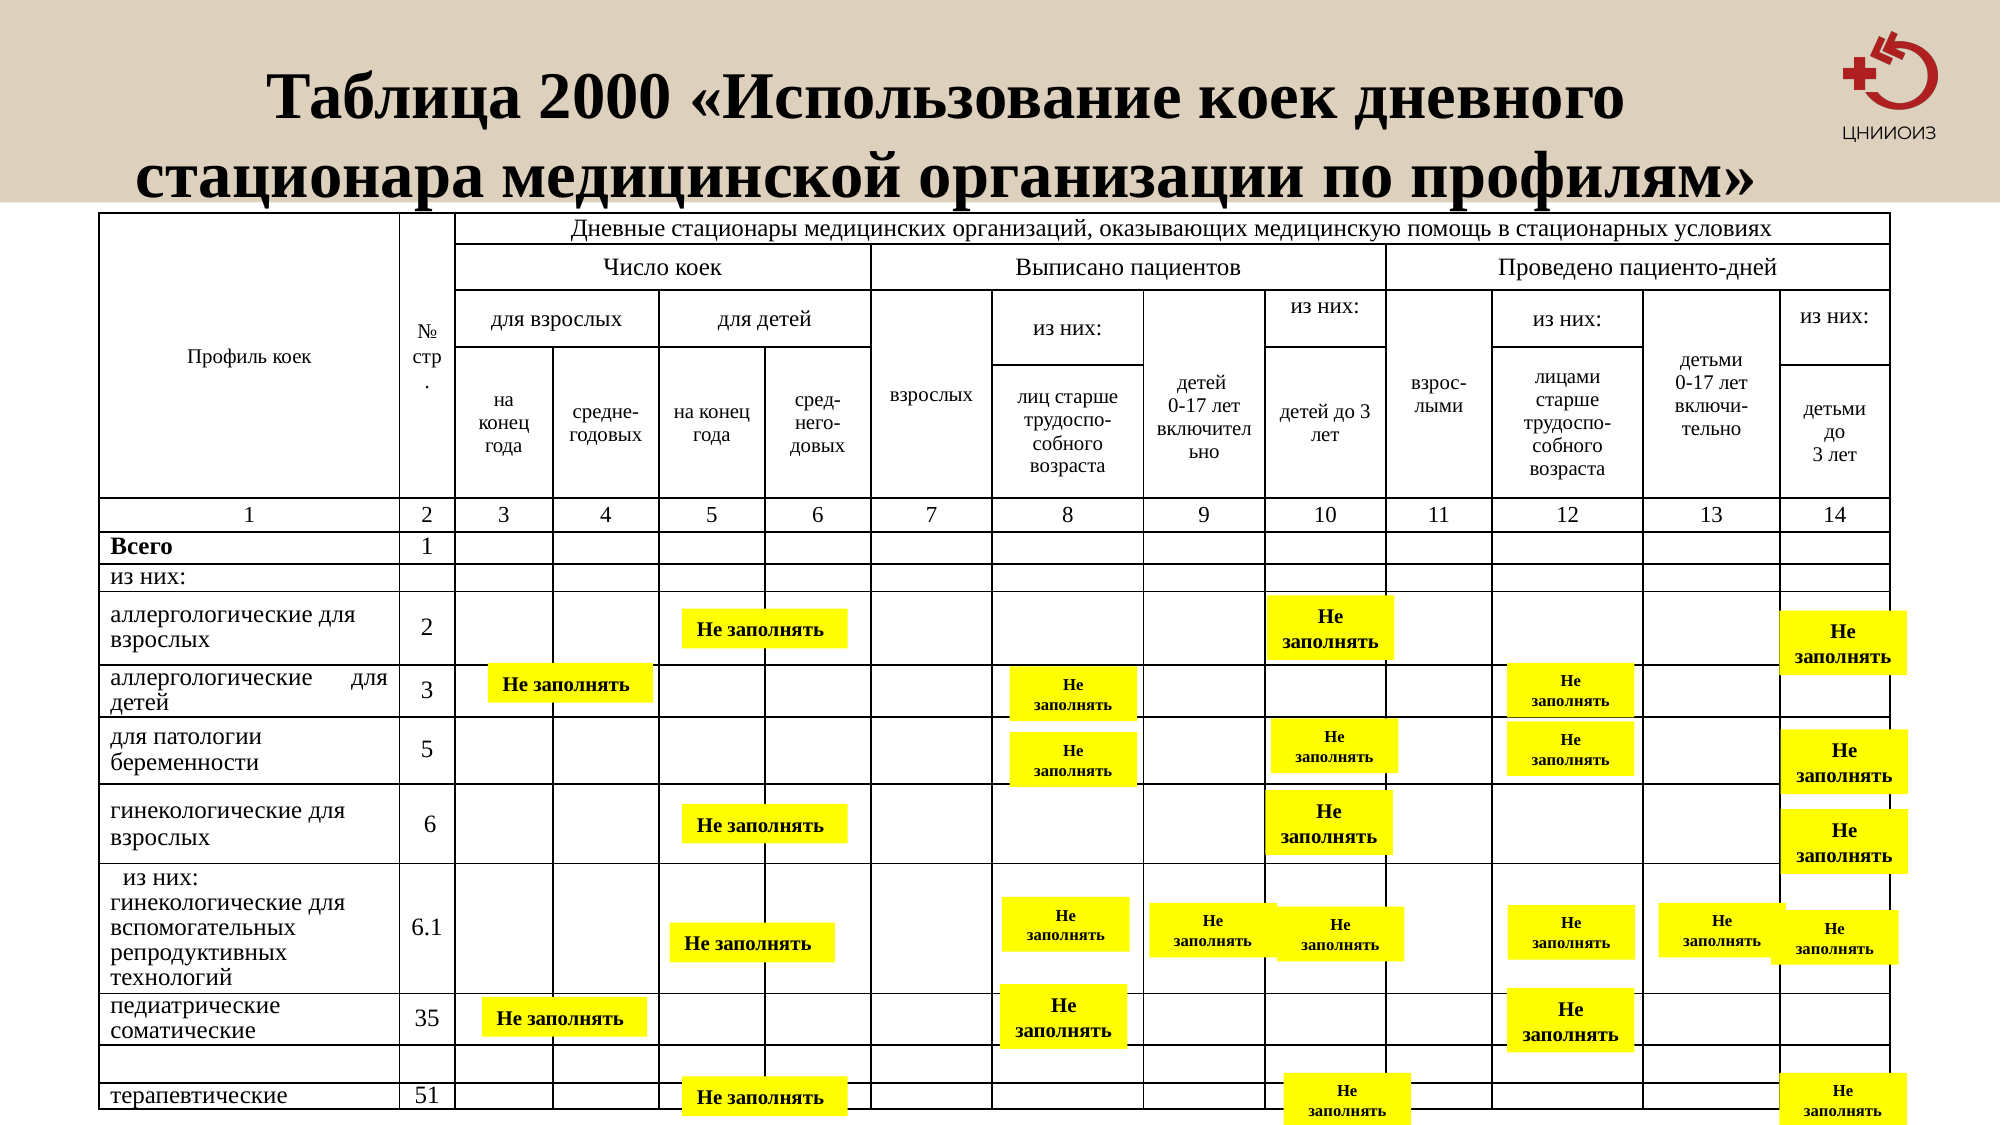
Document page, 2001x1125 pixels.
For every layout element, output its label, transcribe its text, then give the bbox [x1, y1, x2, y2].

table_cell [660, 718, 764, 783]
table_cell [400, 565, 454, 591]
table_cell [1144, 785, 1264, 863]
table_cell [766, 994, 870, 1044]
table_cell [456, 565, 552, 591]
table_cell [766, 592, 870, 664]
text_box Не заполнять [487, 662, 654, 703]
table_cell [1387, 718, 1491, 783]
table_cell [766, 718, 870, 783]
table_cell [554, 565, 658, 591]
table_cell [766, 864, 870, 993]
text_box Не заполнять [1780, 809, 1909, 874]
table_cell детьми 0-17 лет включи-тельно [1644, 291, 1779, 497]
table_cell [456, 1046, 552, 1082]
table_cell 4 [554, 499, 658, 531]
table_cell [660, 994, 764, 1044]
table_cell [1266, 1046, 1385, 1082]
table_cell 2 [400, 499, 454, 531]
text_box Не заполнять [1009, 732, 1138, 787]
table_cell [766, 666, 870, 716]
table_cell [1635, 994, 1642, 1044]
table_cell [1266, 1084, 1283, 1108]
table_cell терапевтические [100, 1084, 399, 1108]
table_cell [1781, 874, 1889, 910]
table_cell [1644, 994, 1779, 1044]
text_box Не заполнять [669, 922, 835, 963]
table_cell [1781, 676, 1889, 716]
table_cell [1644, 1046, 1779, 1082]
table_cell [456, 785, 552, 863]
table_cell 6 [400, 785, 454, 863]
table_cell [993, 785, 1143, 863]
table_cell [872, 718, 991, 783]
table_cell [1635, 666, 1642, 716]
table_cell [1266, 994, 1385, 1044]
table_cell 14 [1781, 499, 1889, 531]
table_cell 2 [400, 592, 454, 664]
table_cell взрослых [872, 291, 991, 497]
table_cell [1493, 994, 1507, 1044]
table_cell [1781, 592, 1889, 610]
text_box Не заполнять [682, 608, 848, 649]
text_box Не заполнять [1771, 910, 1899, 965]
table_cell 10 [1266, 499, 1385, 531]
table_cell [1387, 785, 1491, 863]
table_cell [1644, 718, 1779, 783]
table_cell [554, 592, 658, 664]
table_cell на конец года [660, 348, 764, 497]
table_cell [1387, 666, 1491, 716]
table_cell [1781, 565, 1889, 591]
text_box Не заполнять [1270, 718, 1399, 774]
table_cell [1493, 1046, 1642, 1082]
table_cell [1412, 1084, 1491, 1108]
table_cell [1144, 1046, 1264, 1082]
table_header Дневные стационары медицинских организаций, оказывающих медицинскую помощь в стационарных условиях [456, 214, 1889, 243]
table_cell [993, 1046, 1143, 1082]
text_box Не заполнять [1283, 1072, 1412, 1125]
text_box Не заполнять [1507, 721, 1635, 776]
text_box Не заполнять [1507, 662, 1635, 718]
table_cell [554, 864, 658, 993]
table_cell [1644, 1084, 1779, 1108]
table_cell [1387, 864, 1491, 993]
table_cell детей до 3 лет [1266, 348, 1385, 497]
table_cell 5 [400, 718, 454, 783]
table_cell [456, 666, 552, 716]
table_cell [660, 666, 764, 716]
table_cell [993, 1084, 1143, 1108]
text_box Не заполнять [1002, 896, 1130, 952]
table_cell [100, 1046, 399, 1082]
table_cell [456, 718, 552, 783]
table_cell [1644, 533, 1779, 563]
table_cell [1266, 565, 1385, 591]
table_cell 12 [1493, 499, 1642, 531]
table_cell [766, 785, 870, 863]
table_cell детьми до 3 лет [1781, 366, 1889, 497]
table_cell из них: [1781, 291, 1889, 364]
table_cell [554, 1046, 658, 1082]
table_cell из них: [1493, 291, 1642, 346]
table_cell [1644, 864, 1779, 993]
table_cell [1387, 592, 1491, 664]
text_box Не заполнять [682, 1076, 848, 1117]
table_cell 13 [1644, 499, 1779, 531]
table_cell Всего [100, 533, 399, 563]
table_header Профиль коек [100, 214, 399, 497]
table_cell на конец года [456, 348, 552, 497]
table_cell [1493, 1084, 1642, 1108]
table_cell [1493, 864, 1642, 993]
table_cell Выписано пациентов [872, 245, 1385, 289]
table_cell [456, 1084, 552, 1108]
table_cell [872, 864, 991, 993]
text_box Не заполнять [1780, 729, 1909, 795]
text_box Не заполнять [1265, 790, 1393, 855]
table_cell [1144, 592, 1264, 664]
table_cell [1644, 565, 1779, 591]
table_cell [456, 533, 552, 563]
table_cell [1266, 666, 1385, 716]
table_cell [660, 1046, 764, 1082]
table_cell [1644, 666, 1779, 716]
table_cell 5 [660, 499, 764, 531]
table_cell [1387, 533, 1491, 563]
table_cell [872, 1084, 991, 1108]
table_cell [554, 666, 658, 716]
table_cell лиц старше трудоспо-собного возраста [993, 366, 1143, 497]
table_cell 9 [1144, 499, 1264, 531]
table_cell [1493, 592, 1642, 664]
table_cell [1493, 718, 1642, 783]
table_cell 3 [400, 666, 454, 716]
text_box Не заполнять [481, 996, 648, 1037]
table_cell 1 [400, 533, 454, 563]
table_cell [993, 666, 1009, 716]
table_cell для патологии беременности [100, 718, 399, 783]
table_cell Число коек [456, 245, 870, 289]
table_cell из них: [993, 291, 1143, 364]
table_cell из них: [100, 565, 399, 591]
text_box Не заполнять [1507, 987, 1635, 1053]
table_cell 6.1 [400, 864, 454, 993]
table_cell [1781, 994, 1889, 1044]
table_cell [660, 592, 764, 664]
table_cell [1266, 855, 1385, 863]
table_cell [993, 592, 1143, 664]
text_box [0, 0, 2000, 203]
table_cell [872, 592, 991, 664]
table_cell [1781, 533, 1889, 563]
table_cell из них: гинекологические для вспомогательных репродуктивных технологий [100, 864, 399, 993]
table_cell сред-него-довых [766, 348, 870, 497]
table_cell [1128, 994, 1143, 1044]
table_cell [993, 565, 1143, 591]
text_box Не заполнять [1779, 1072, 1907, 1125]
text_box Не заполнять [1009, 666, 1138, 722]
table_cell [554, 994, 658, 1044]
table_cell [456, 864, 552, 993]
table_cell [1493, 533, 1642, 563]
table_cell средне-годовых [554, 348, 658, 497]
table_cell [554, 533, 658, 563]
text_box Не заполнять [1276, 906, 1405, 962]
table_cell [1493, 666, 1507, 716]
text_box Не заполнять [1149, 902, 1277, 958]
table_cell Проведено пациенто-дней [1387, 245, 1889, 289]
text_box Не заполнять [999, 984, 1128, 1049]
table_cell [660, 785, 764, 863]
table_cell [1144, 718, 1264, 783]
table_cell [400, 1046, 454, 1082]
table_cell [1266, 785, 1385, 790]
table_cell [1387, 1046, 1491, 1082]
table_cell 7 [872, 499, 991, 531]
table_cell [1387, 565, 1491, 591]
table_cell для взрослых [456, 291, 658, 346]
table_cell педиатрические соматические [100, 994, 399, 1044]
table_cell [1266, 718, 1385, 783]
table_cell [993, 994, 999, 1044]
table_cell [1644, 785, 1779, 863]
table_cell [1144, 666, 1264, 716]
table_cell 6 [766, 499, 870, 531]
table_cell [1387, 994, 1491, 1044]
table_cell [1781, 718, 1889, 729]
text_box Не заполнять [1779, 610, 1907, 676]
table_cell [766, 533, 870, 563]
table_cell [1266, 533, 1385, 563]
table_cell [1781, 795, 1889, 809]
table_cell аллергологические для детей [100, 666, 399, 716]
table_cell [554, 785, 658, 863]
table_cell [1493, 785, 1642, 863]
table_cell [872, 533, 991, 563]
table_cell [993, 864, 1143, 993]
table_cell [872, 994, 991, 1044]
table_cell [660, 565, 764, 591]
table_cell 35 [400, 994, 454, 1044]
table_cell [872, 1046, 991, 1082]
table_cell [1493, 565, 1642, 591]
table_cell [1644, 592, 1779, 664]
table_cell [1144, 565, 1264, 591]
table_cell для детей [660, 291, 870, 346]
table_cell [1144, 994, 1264, 1044]
table_cell [872, 565, 991, 591]
picture [1843, 31, 1938, 142]
table_cell аллергологические для взрослых [100, 592, 399, 664]
text_box Не заполнять [1658, 902, 1786, 958]
table_cell 3 [456, 499, 552, 531]
table_cell [554, 718, 658, 783]
table_cell [766, 565, 870, 591]
table_cell [1266, 958, 1385, 993]
table_cell детей 0-17 лет включительно [1144, 291, 1264, 497]
table_cell 51 [400, 1084, 454, 1108]
table_cell 8 [993, 499, 1143, 531]
table_cell [1266, 660, 1385, 664]
table_cell [660, 864, 764, 993]
table_header № стр. [400, 214, 454, 497]
text_box Не заполнять [1507, 905, 1636, 960]
text_box Не заполнять [682, 803, 848, 844]
table_cell лицами старше трудоспо-собного возраста [1493, 348, 1642, 497]
table_cell [1781, 965, 1889, 993]
table_cell [766, 1046, 870, 1082]
table_cell [660, 1084, 682, 1108]
table_cell [993, 533, 1143, 563]
table_cell [1144, 533, 1264, 563]
table_cell [993, 718, 1143, 783]
table_cell [456, 994, 552, 1044]
table_cell 1 [100, 499, 399, 531]
table_cell [848, 1084, 870, 1108]
text_box Таблица 2000 «Использование коек дневного стационара медицинской организации по профилям» [113, 37, 1781, 212]
table_cell 11 [1387, 499, 1491, 531]
table_cell гинекологические для взрослых [100, 785, 399, 863]
table_cell [1266, 864, 1385, 906]
table_cell из них: [1266, 291, 1385, 346]
table_cell [872, 666, 991, 716]
table_cell [660, 533, 764, 563]
table_cell взрос-лыми [1387, 291, 1491, 497]
table_cell [1781, 1046, 1889, 1072]
table_cell [456, 592, 552, 664]
table_cell [554, 1084, 658, 1108]
table_cell [1138, 666, 1143, 716]
text_box Не заполнять [1266, 595, 1395, 660]
table_cell [1144, 1084, 1264, 1108]
table_cell [872, 785, 991, 863]
table_cell [1144, 864, 1264, 993]
